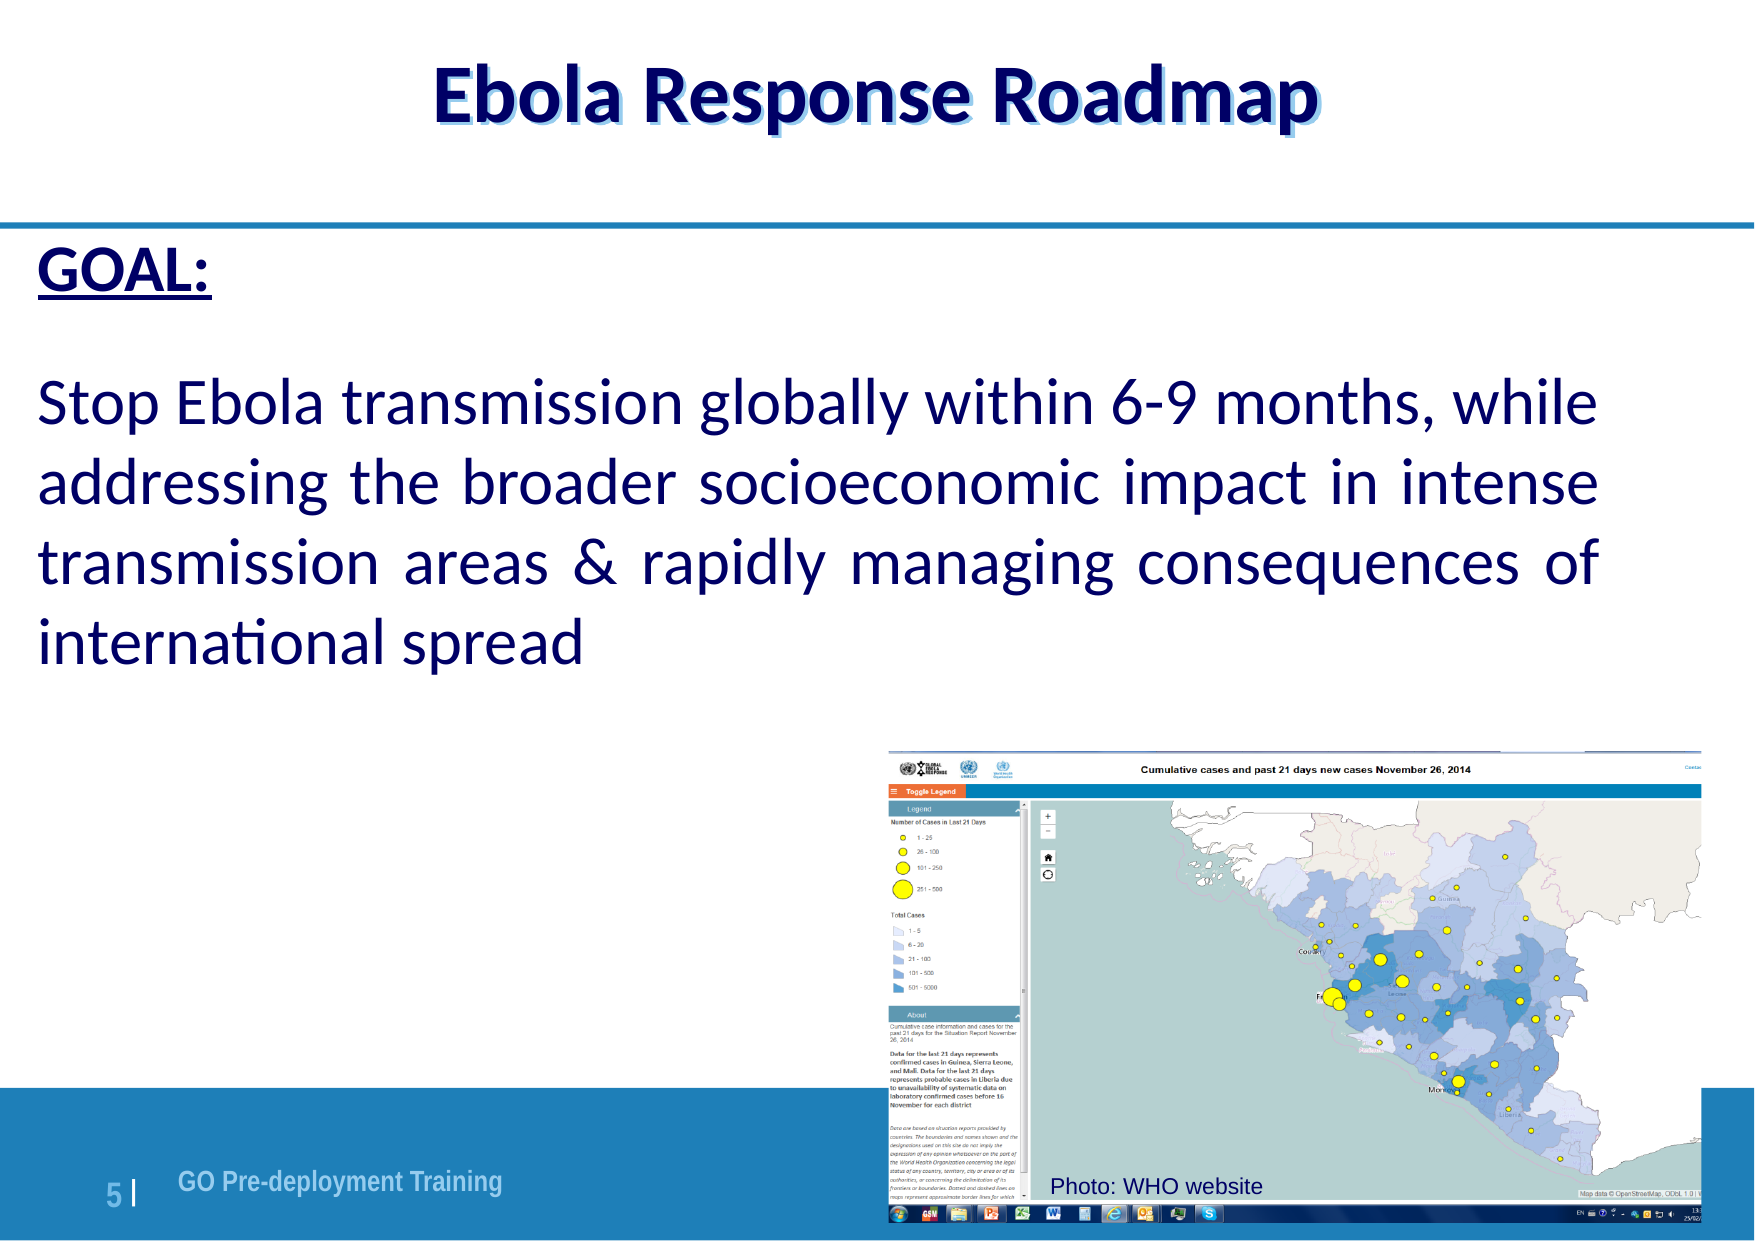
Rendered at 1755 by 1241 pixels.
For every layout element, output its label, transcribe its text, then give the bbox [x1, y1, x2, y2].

title Ebola Response Roadmap [0, 0, 1755, 178]
list GOAL: Stop Ebola transmission globally within 6-9 months, while addressing the broader socioeconomic impact in intense transmission areas & rapidly managing consequences of international spread [37, 224, 1601, 1012]
picture [888, 751, 1702, 1228]
